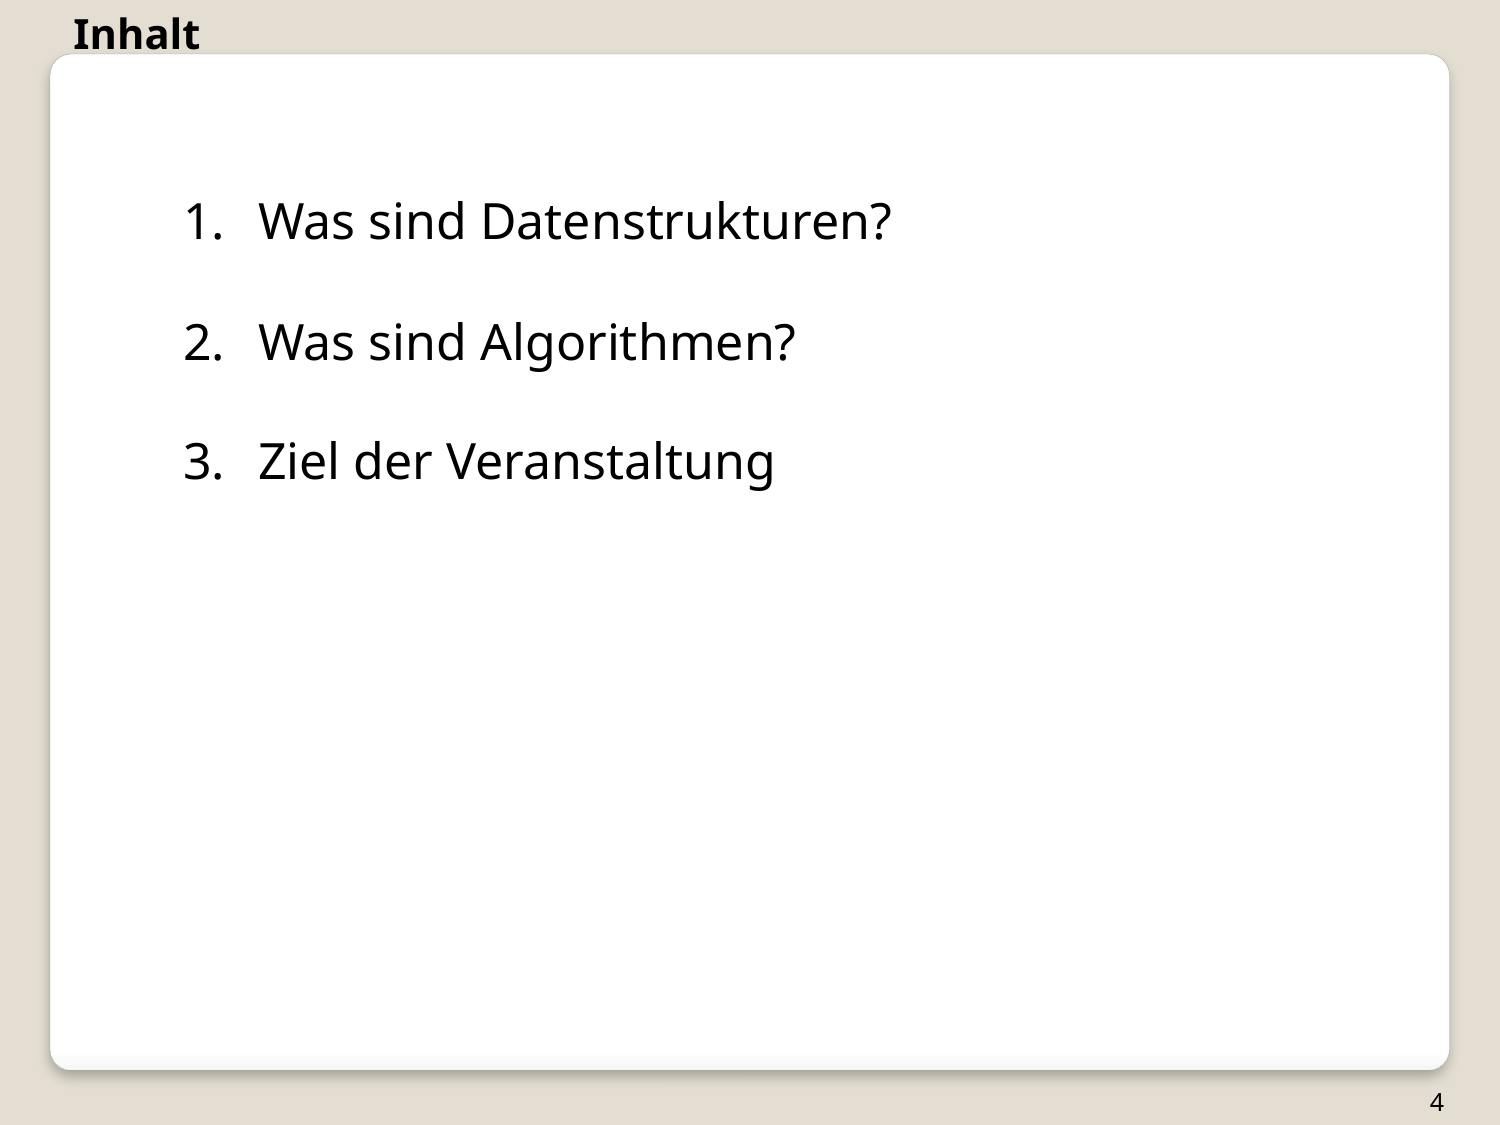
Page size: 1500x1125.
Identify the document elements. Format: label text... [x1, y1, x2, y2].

text_box Was sind Datenstrukturen? Was sind Algorithmen? Ziel der Veranstaltung [168, 182, 1317, 558]
text_box Inhalt [58, 0, 1325, 65]
